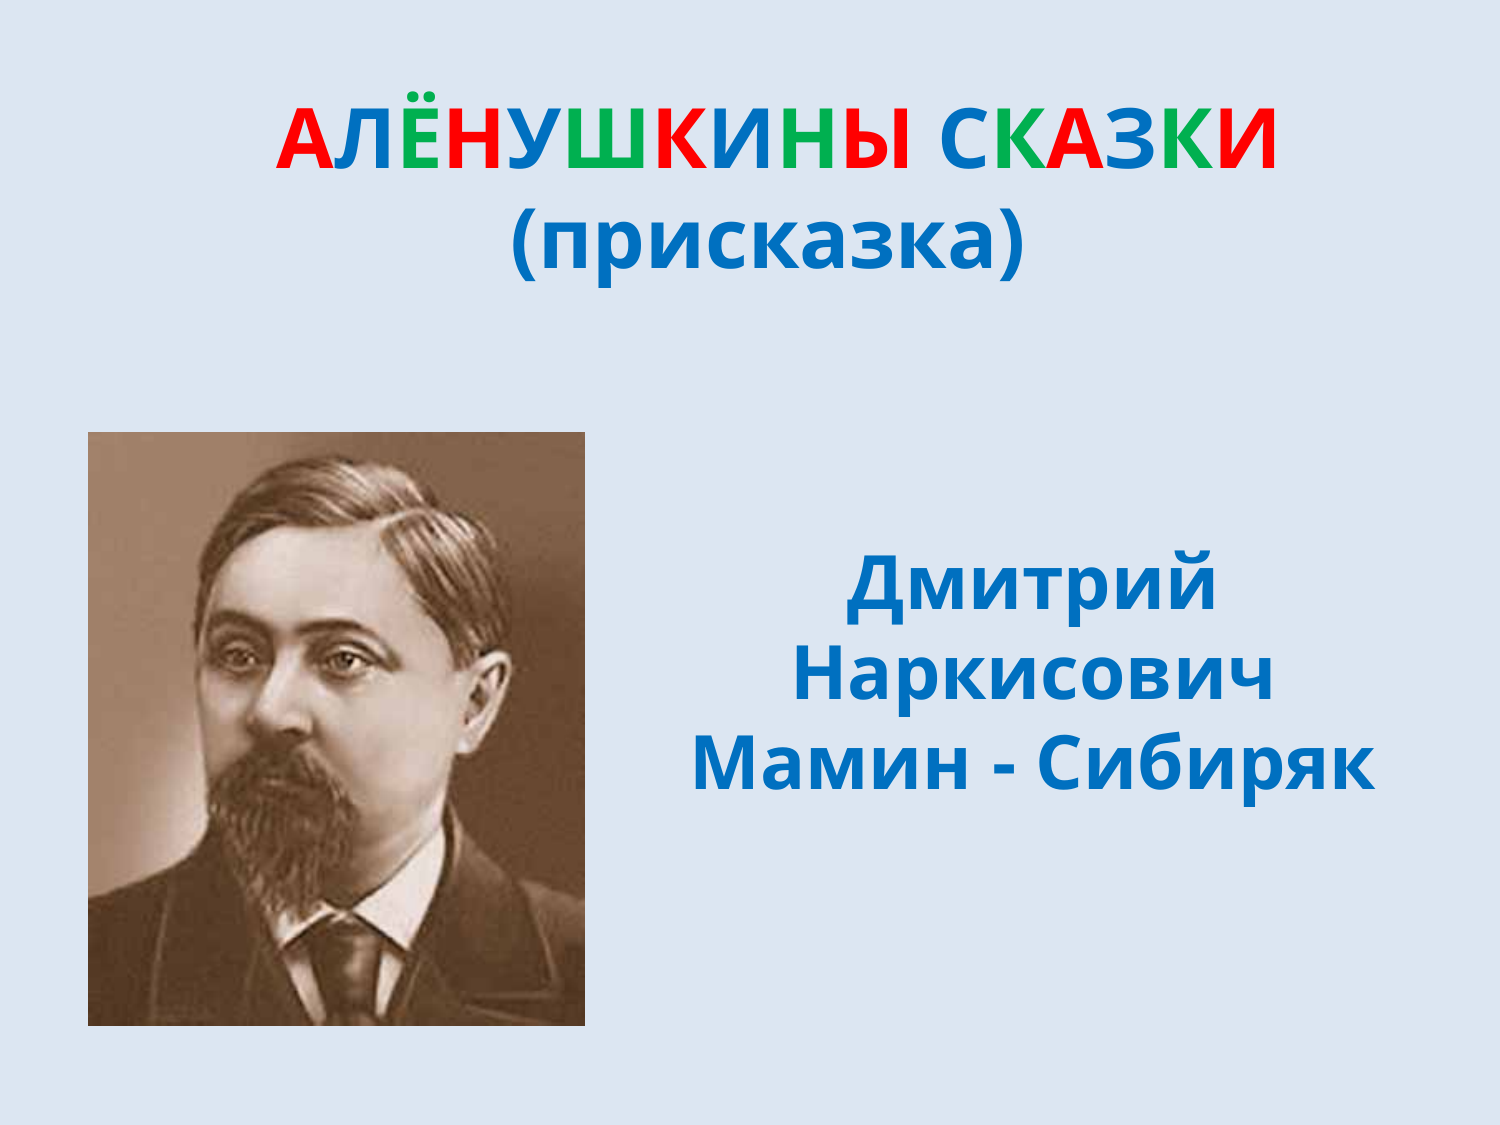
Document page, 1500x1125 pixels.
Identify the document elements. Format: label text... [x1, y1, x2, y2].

text_box АЛЁНУШКИНЫ СКАЗКИ (присказка) [171, 78, 1388, 293]
text_box Дмитрий Наркисович Мамин - Сибиряк [620, 527, 1447, 812]
picture [88, 432, 585, 1026]
